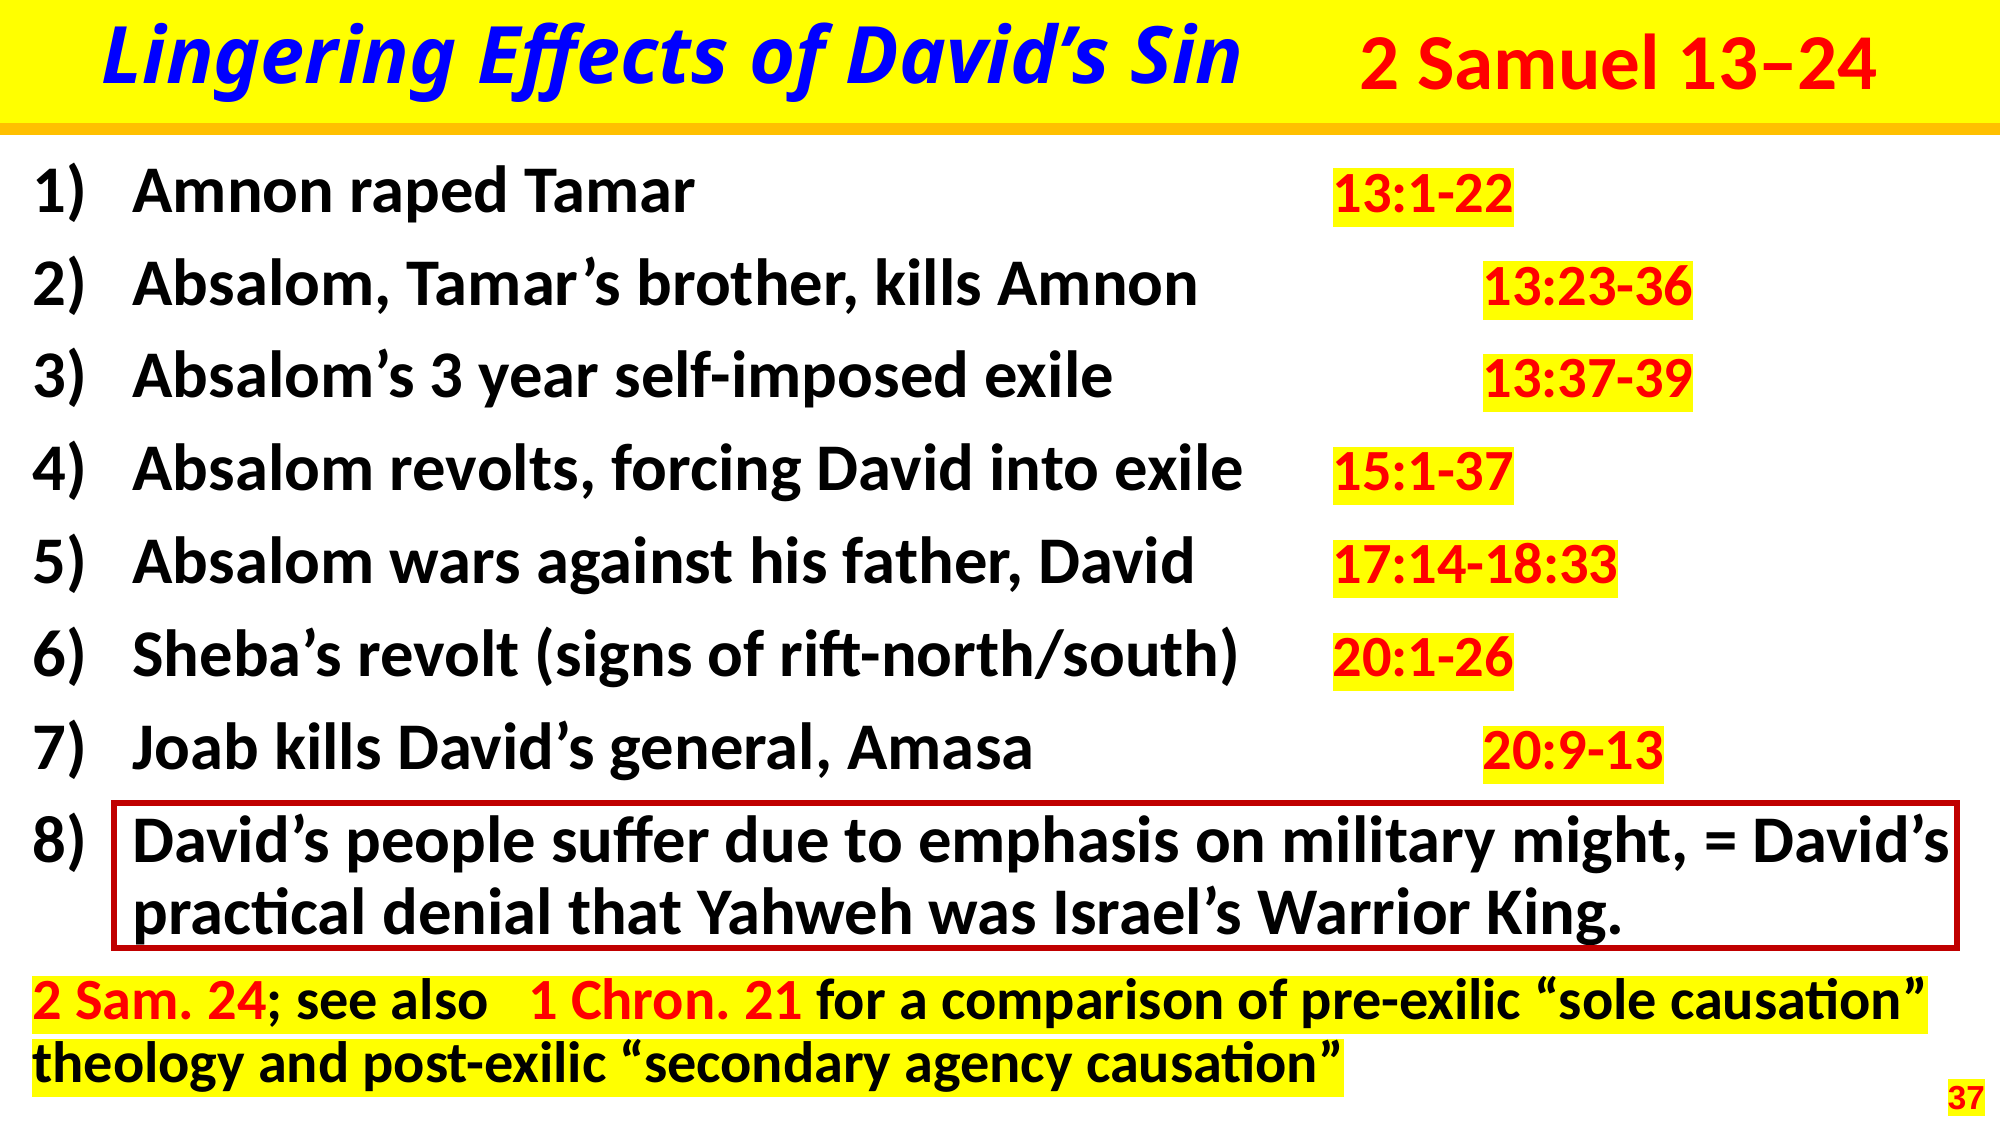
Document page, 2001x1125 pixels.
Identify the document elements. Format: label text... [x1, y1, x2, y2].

text_box 2 Samuel 13–24 [1344, 3, 1958, 113]
slide_number 37 [1650, 1056, 2000, 1125]
list Amnon raped Tamar 13:1-22 Absalom, Tamar’s brother, kills Amnon 13:23-36 Absalom’s 3 year self-imposed exile 13:37-39 Absalom revolts, forcing David into exile 15:1-37 Absalom wars against his father, David 17:14-18:33 Sheba’s revolt (signs of rift-north/south) 20:1-26 Joab kills David’s general, Amasa 20:9-13 David’s people suffer due to emphasis on military might, = David’s practical denial that Yahweh was Israel’s Warrior King. 2 Sam. 24; see also 1 Chron. 21 for a comparison of pre-exilic “sole causation” theology and post-exilic “secondary agency causation” [17, 144, 2000, 1125]
title Lingering Effects of David’s Sin [0, 0, 2000, 129]
text_box [113, 802, 1958, 949]
